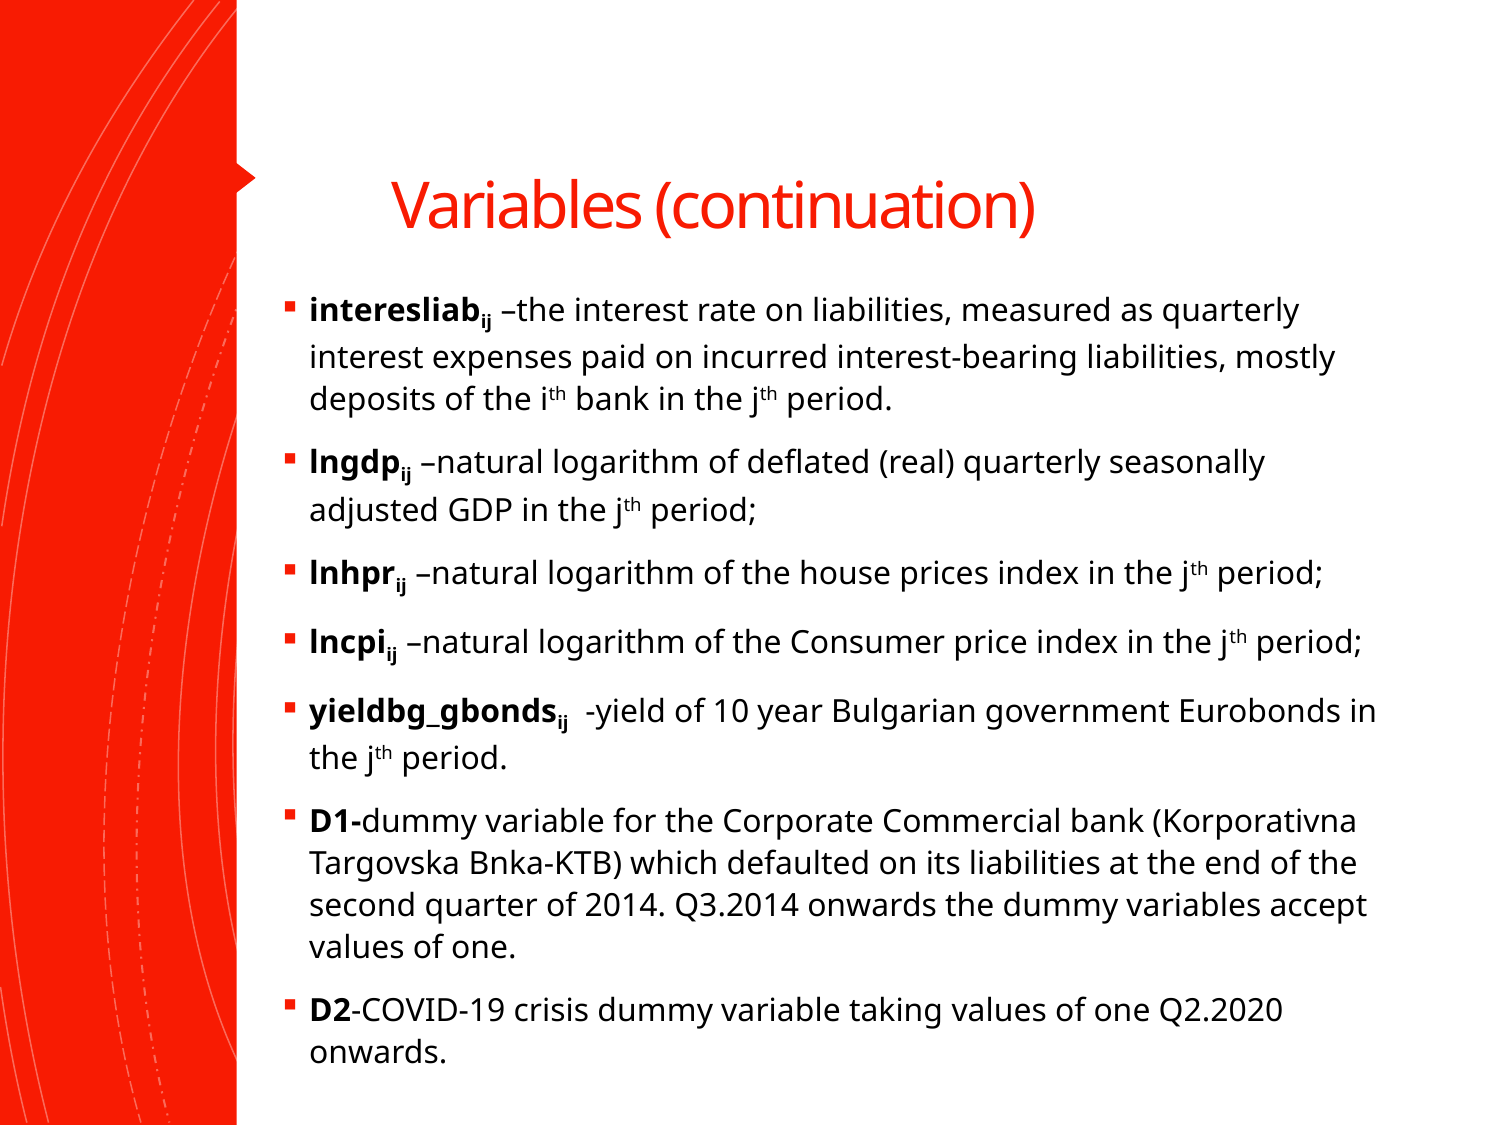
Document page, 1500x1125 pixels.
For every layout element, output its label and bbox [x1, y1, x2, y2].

text_box [0, 0, 1498, 1125]
